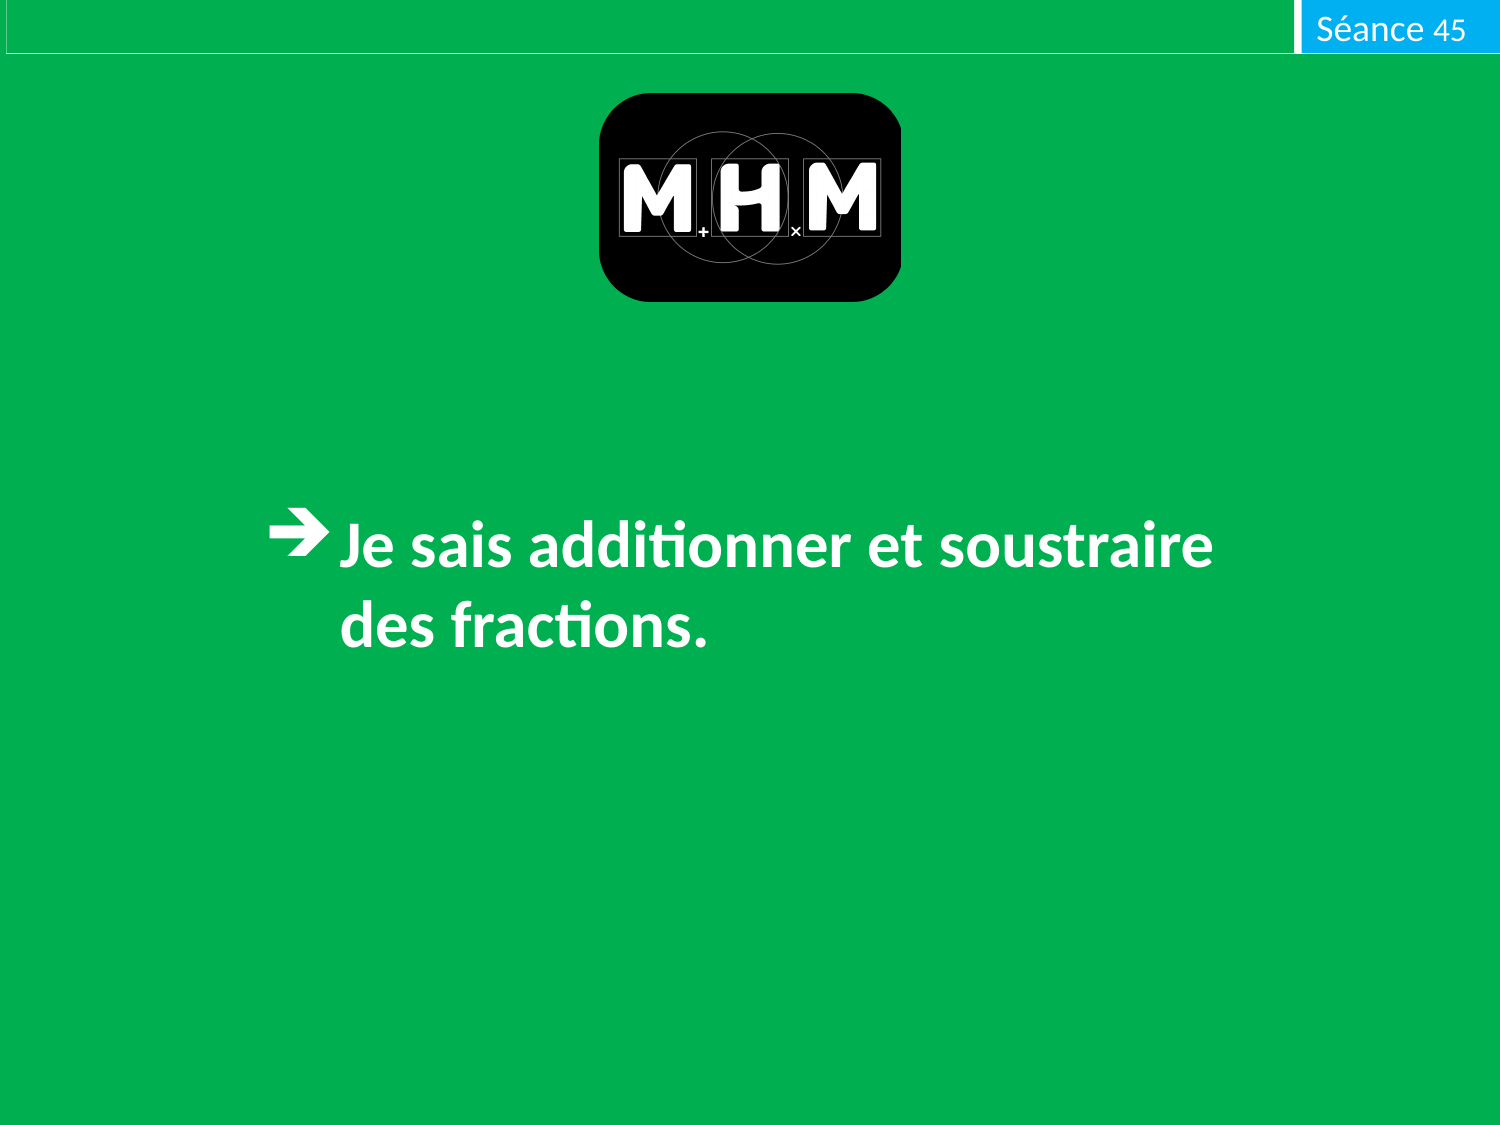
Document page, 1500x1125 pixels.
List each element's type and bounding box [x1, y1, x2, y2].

text_box [0, 54, 1500, 1125]
